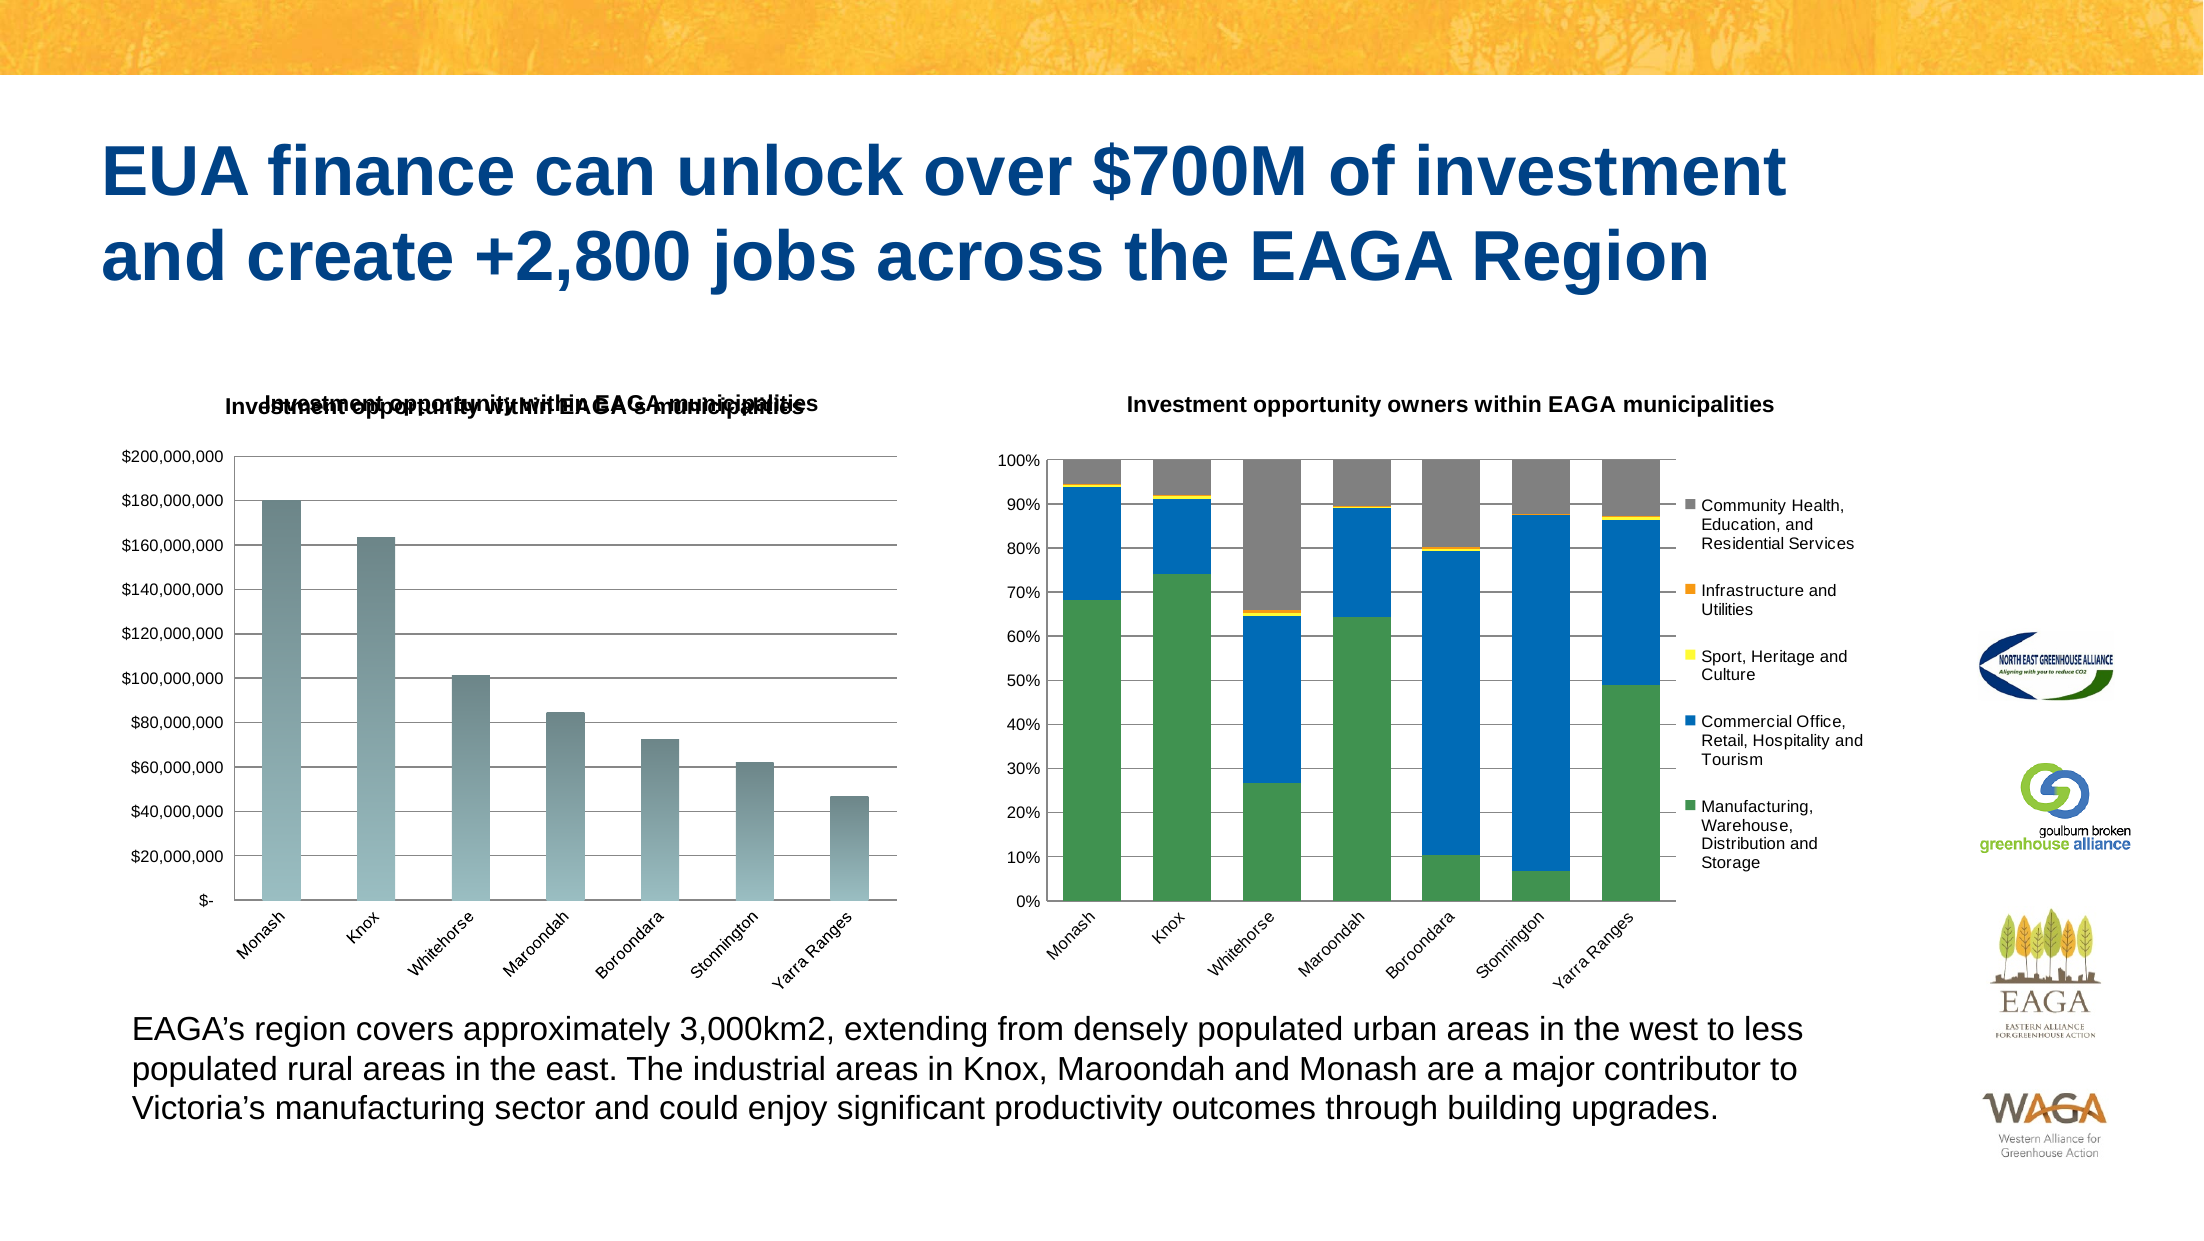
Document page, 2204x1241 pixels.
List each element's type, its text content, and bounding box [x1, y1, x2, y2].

title EUA finance can unlock over $700M of investment and create +2,800 jobs across the EAGA Region [81, 92, 1841, 328]
picture [1986, 906, 2104, 1041]
picture [1975, 760, 2137, 855]
picture [1968, 1076, 2129, 1172]
text_box EAGA’s region covers approximately 3,000km2, extending from densely populated urban areas in the west to less populated rural areas in the east. The industrial areas in Knox, Maroondah and Monash are a major contributor to Victoria’s manufacturing sector and could enjoy significant productivity outcomes through building upgrades. [117, 999, 1840, 1169]
picture [1977, 628, 2115, 703]
chart [972, 362, 1930, 1036]
chart [109, 362, 958, 1006]
picture [0, 0, 2204, 75]
